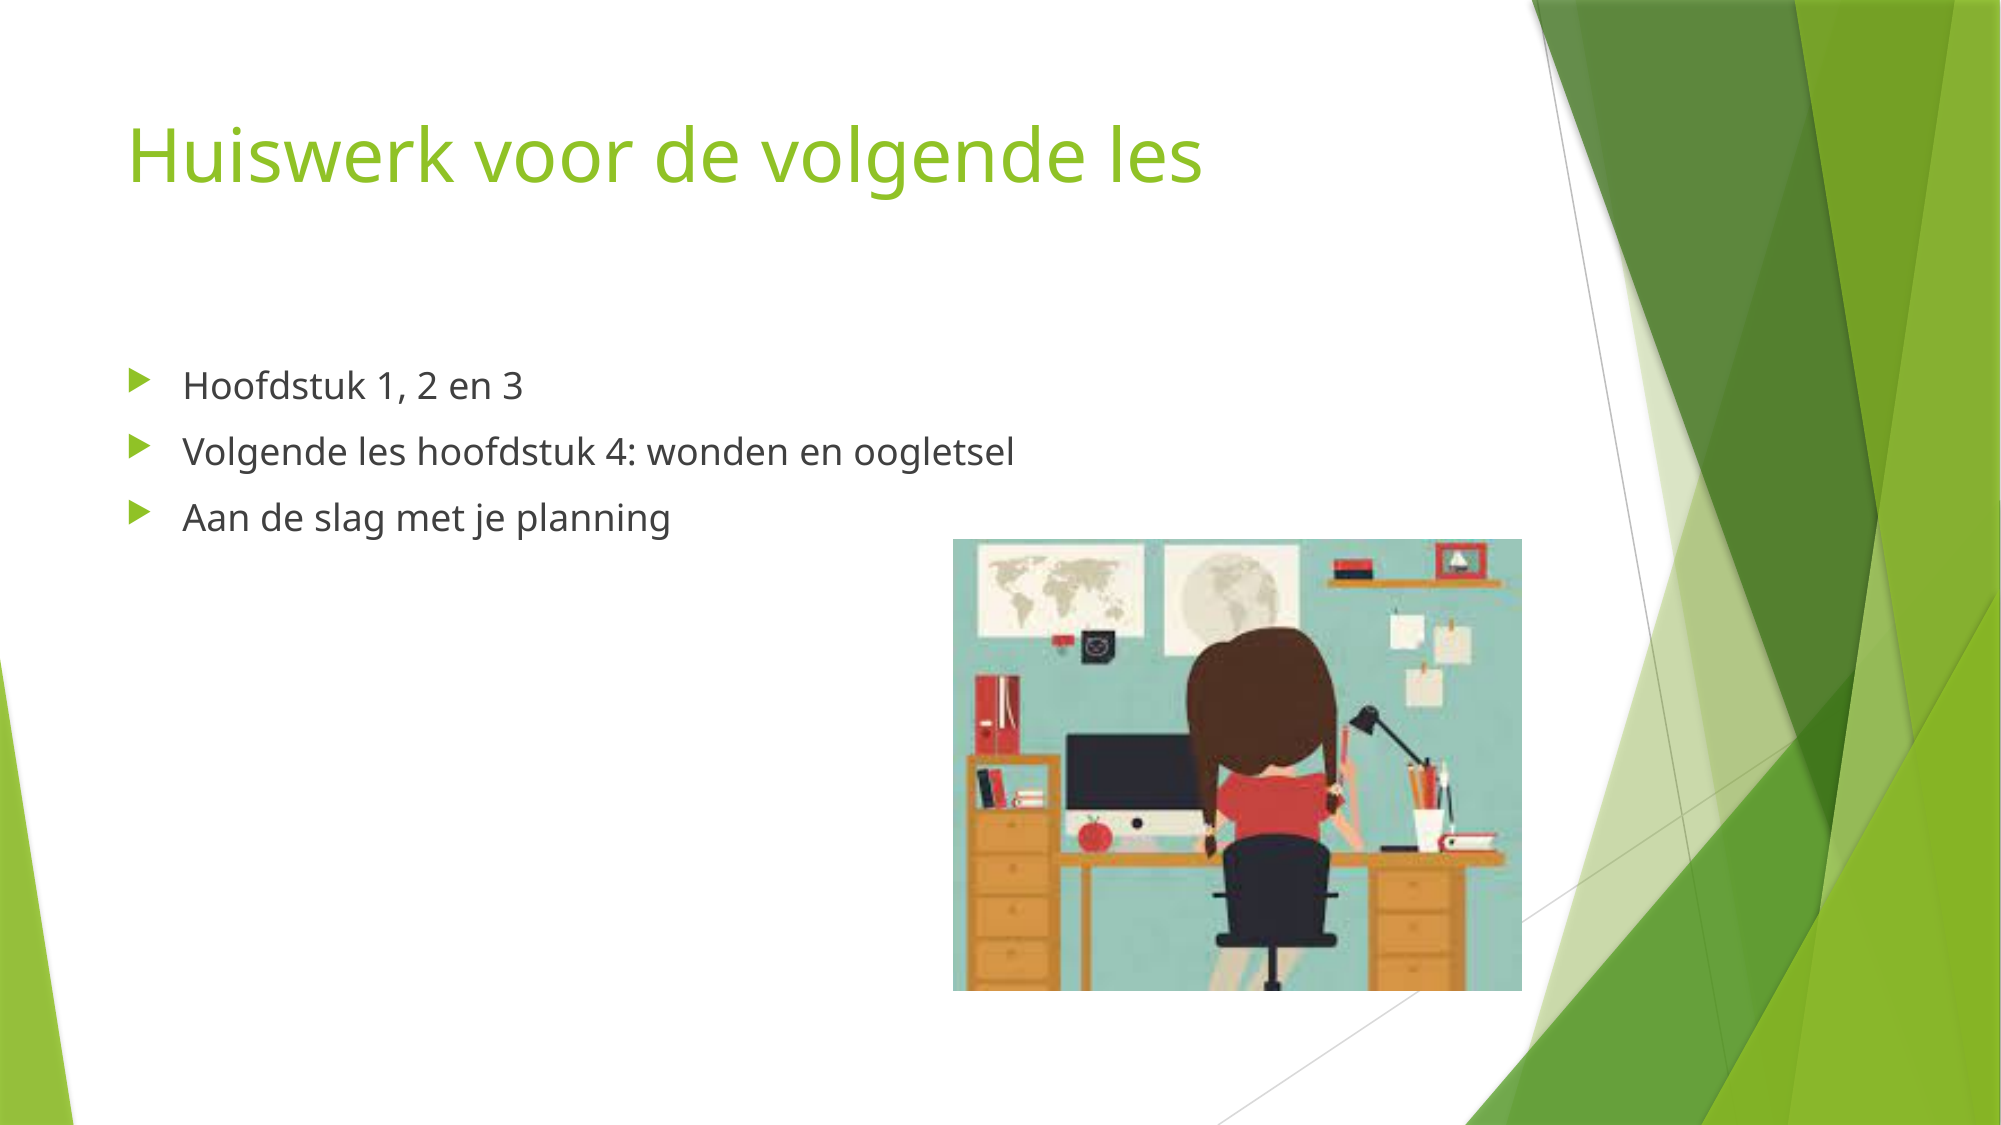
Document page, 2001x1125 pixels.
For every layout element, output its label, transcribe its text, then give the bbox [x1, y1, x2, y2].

title Huiswerk voor de volgende les [111, 99, 1522, 317]
list Hoofdstuk 1, 2 en 3 Volgende les hoofdstuk 4: wonden en oogletsel Aan de slag met je planning [111, 354, 1522, 992]
picture [952, 539, 1522, 992]
